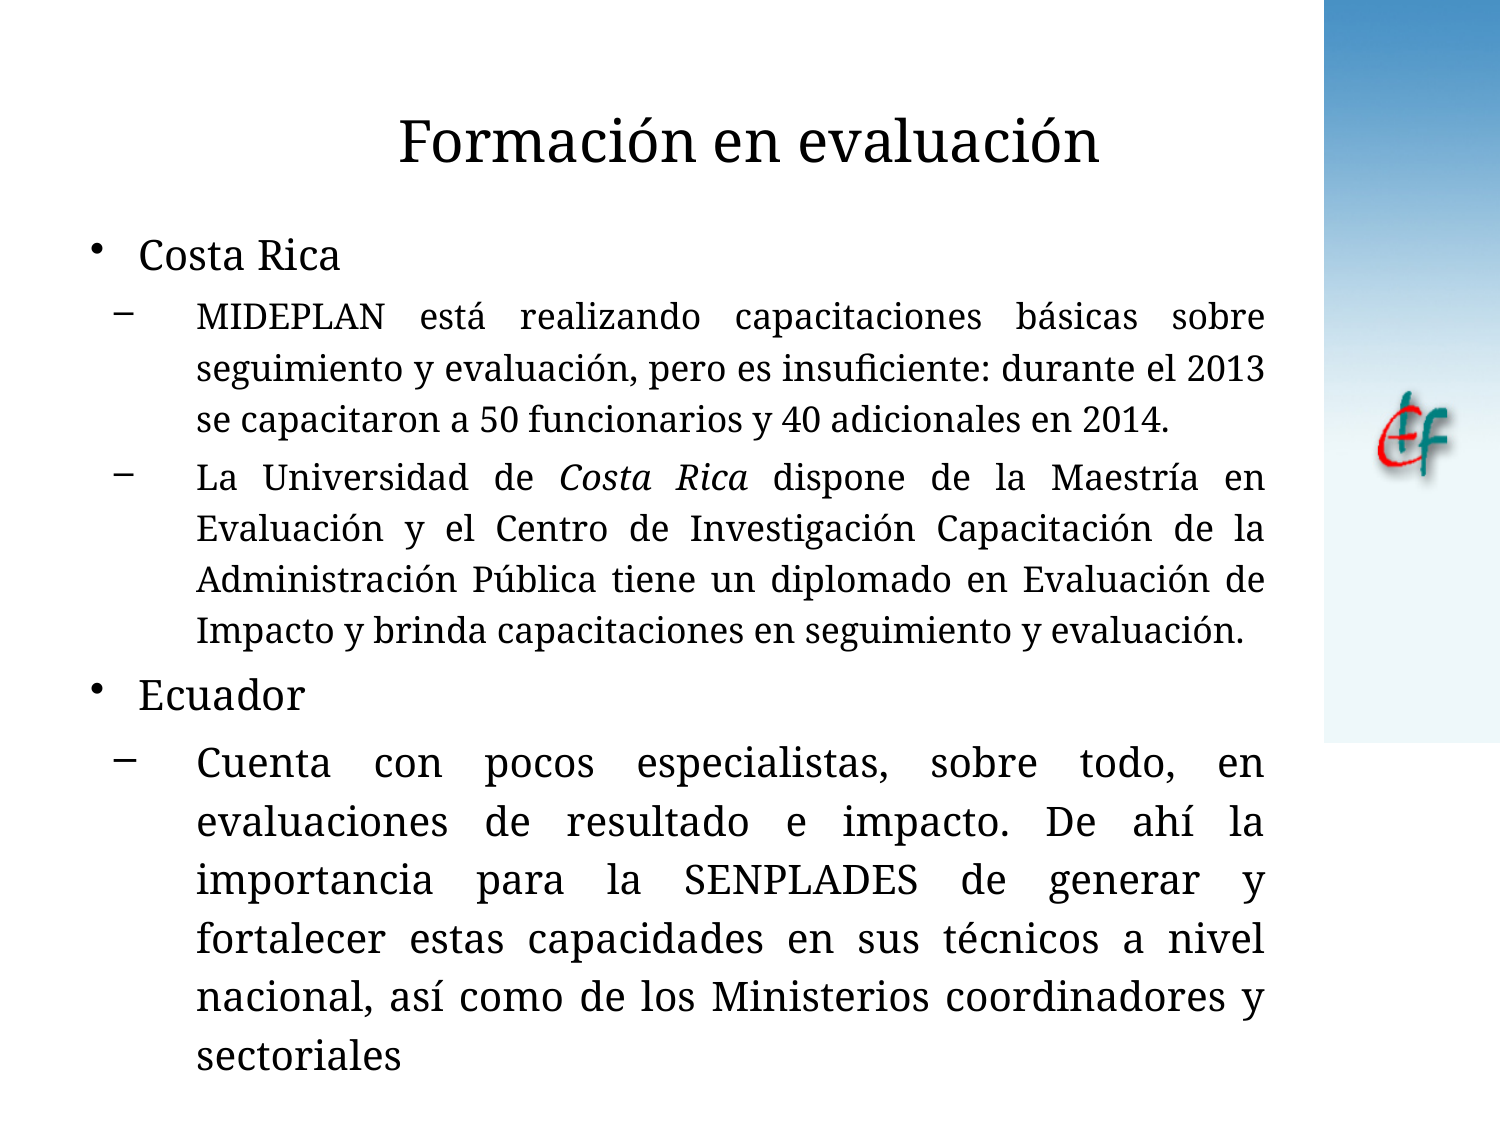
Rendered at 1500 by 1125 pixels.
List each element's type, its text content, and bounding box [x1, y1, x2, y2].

title Formación en evaluación [74, 44, 1318, 233]
list Costa Rica MIDEPLAN está realizando capacitaciones básicas sobre seguimiento y evaluación, pero es insuficiente: durante el 2013 se capacitaron a 50 funcionarios y 40 adicionales en 2014. La Universidad de Costa Rica dispone de la Maestría en Evaluación y el Centro de Investigación Capacitación de la Administración Pública tiene un diplomado en Evaluación de Impacto y brinda capacitaciones en seguimiento y evaluación. Ecuador Cuenta con pocos especialistas, sobre todo, en evaluaciones de resultado e impacto. De ahí la importancia para la SENPLADES de generar y fortalecer estas capacidades en sus técnicos a nivel nacional, así como de los Ministerios coordinadores y sectoriales [74, 210, 1282, 1102]
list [1323, 0, 1500, 743]
